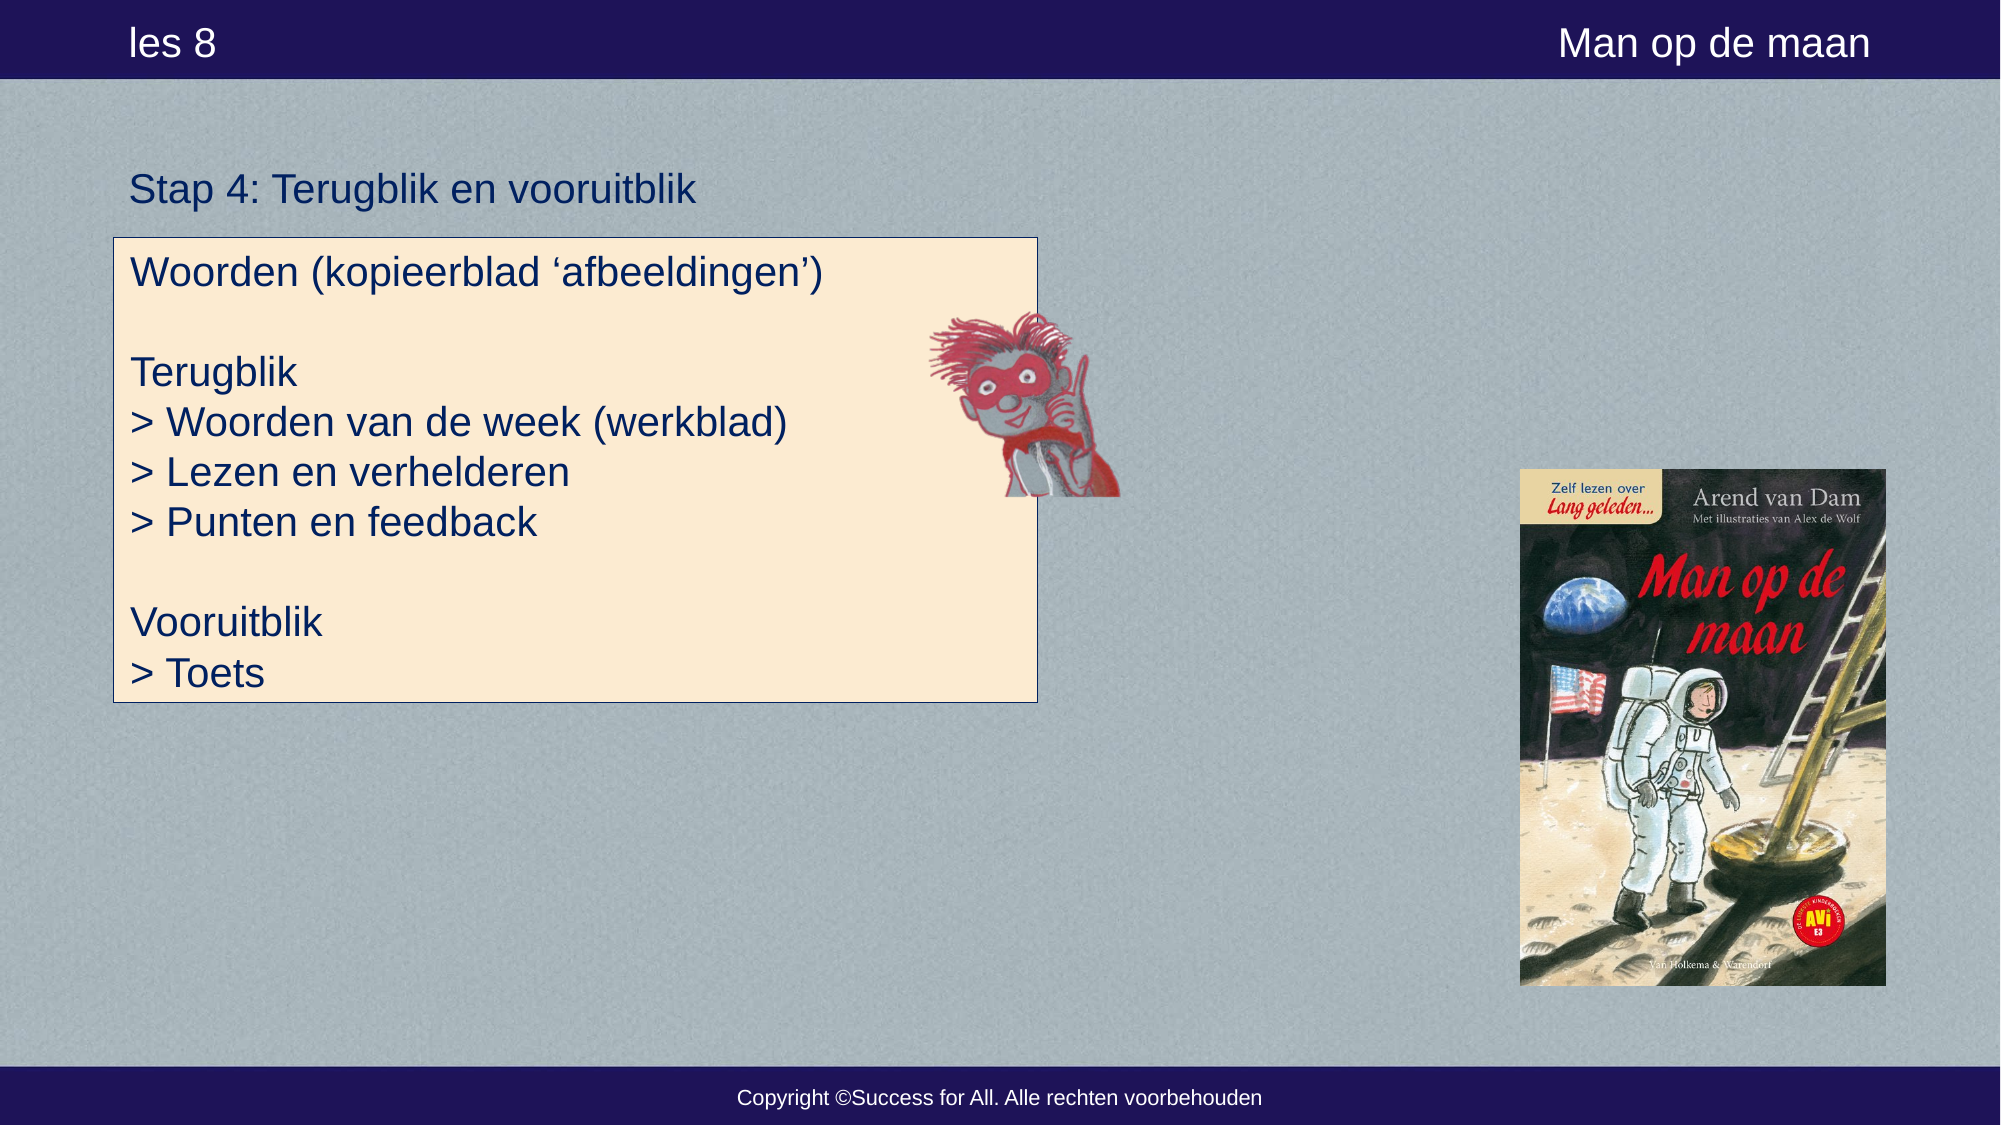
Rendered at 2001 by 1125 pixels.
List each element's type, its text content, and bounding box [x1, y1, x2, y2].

text_box les 8 [114, 8, 354, 73]
text_box Copyright ©Success for All. Alle rechten voorbehouden [0, 1076, 2000, 1125]
text_box Stap 4: Terugblik en vooruitblik [114, 154, 907, 219]
picture [0, 0, 2001, 1125]
text_box Woorden (kopieerblad ‘afbeeldingen’) Terugblik > Woorden van de week (werkblad) > Lezen en verhelderen > Punten en feedback Vooruitblik > Toets [113, 237, 1038, 703]
text_box Man op de maan [999, 8, 1886, 73]
